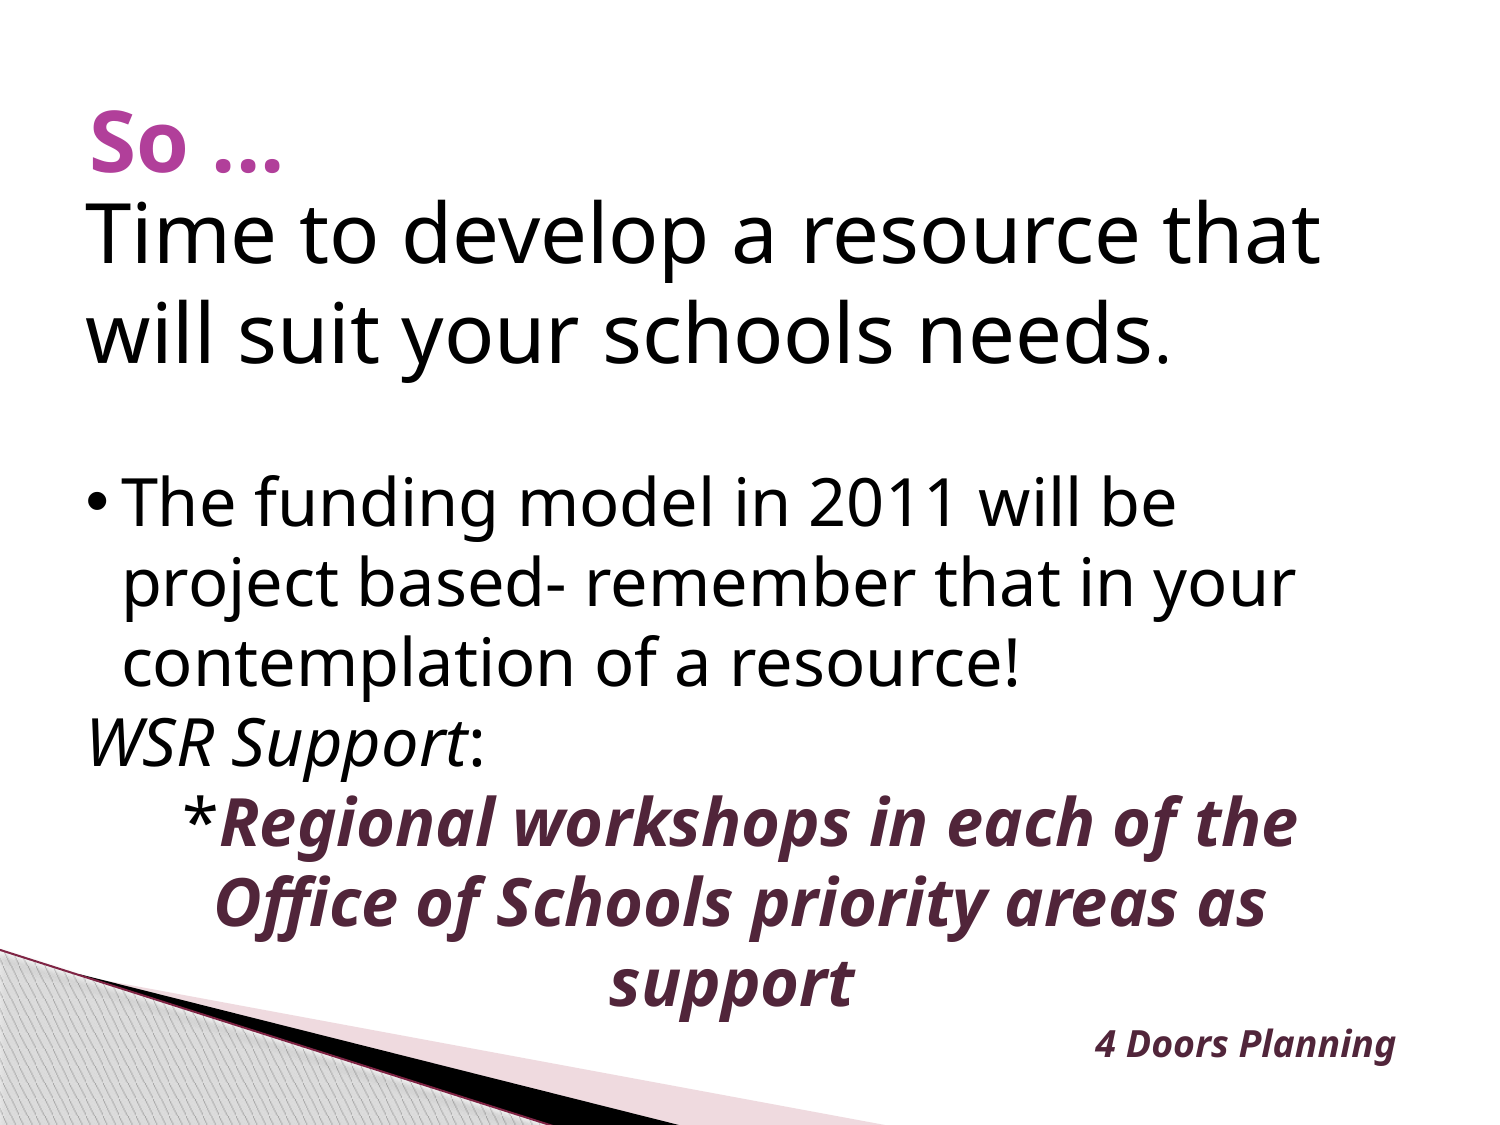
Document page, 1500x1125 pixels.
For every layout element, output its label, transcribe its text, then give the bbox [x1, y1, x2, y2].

title So ... [75, 45, 1425, 233]
text_box Time to develop a resource that will suit your schools needs. The funding model in 2011 will be project based- remember that in your contemplation of a resource! WSR Support: *Regional workshops in each of the Office of Schools priority areas as support 4 Doors Planning [70, 172, 1412, 1072]
